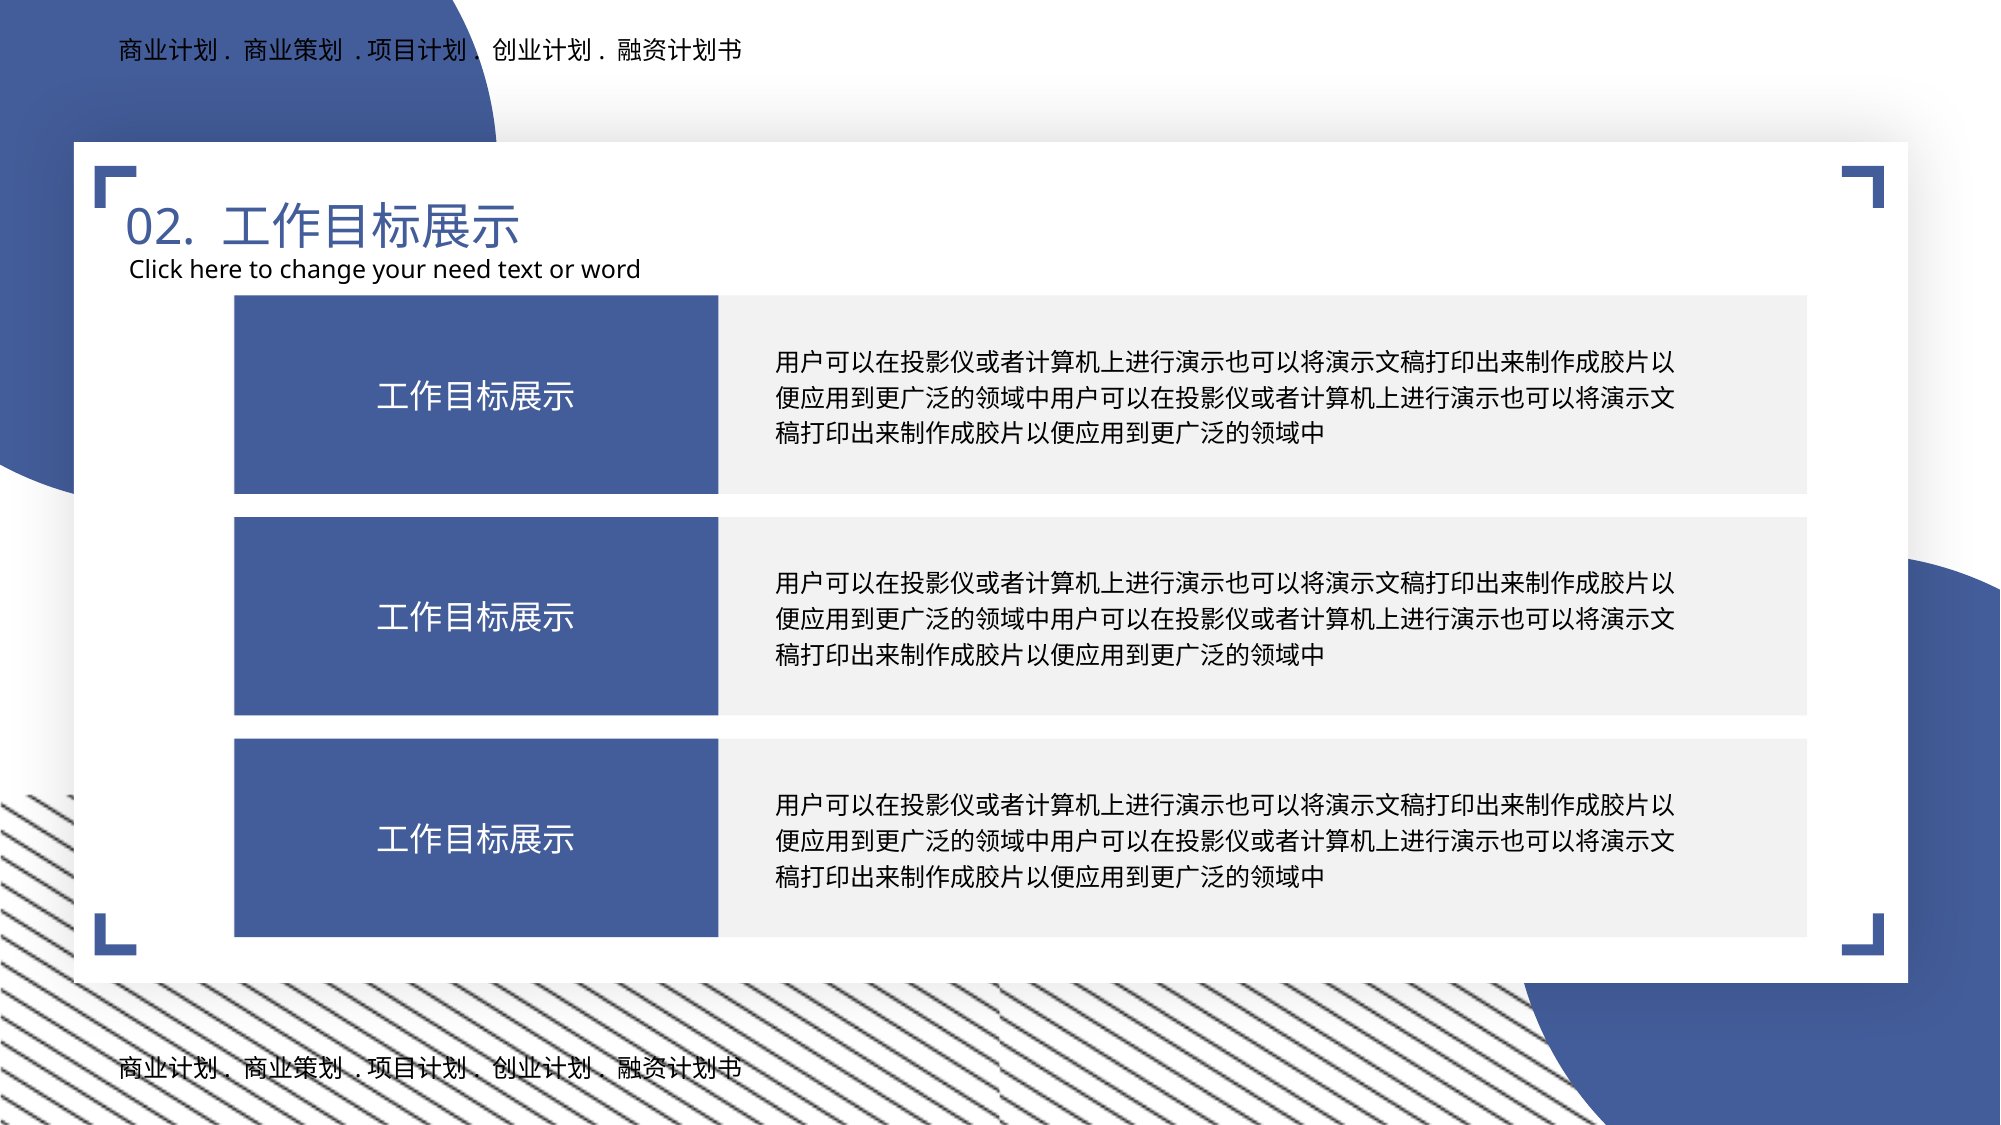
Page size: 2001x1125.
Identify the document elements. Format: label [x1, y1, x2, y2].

text_box [114, 187, 733, 292]
text_box [91, 27, 1909, 141]
text_box [73, 141, 1909, 983]
text_box [232, 517, 1808, 716]
text_box [232, 295, 1808, 494]
text_box [91, 983, 1909, 1091]
text_box [0, 0, 2000, 1125]
text_box [232, 738, 1808, 938]
